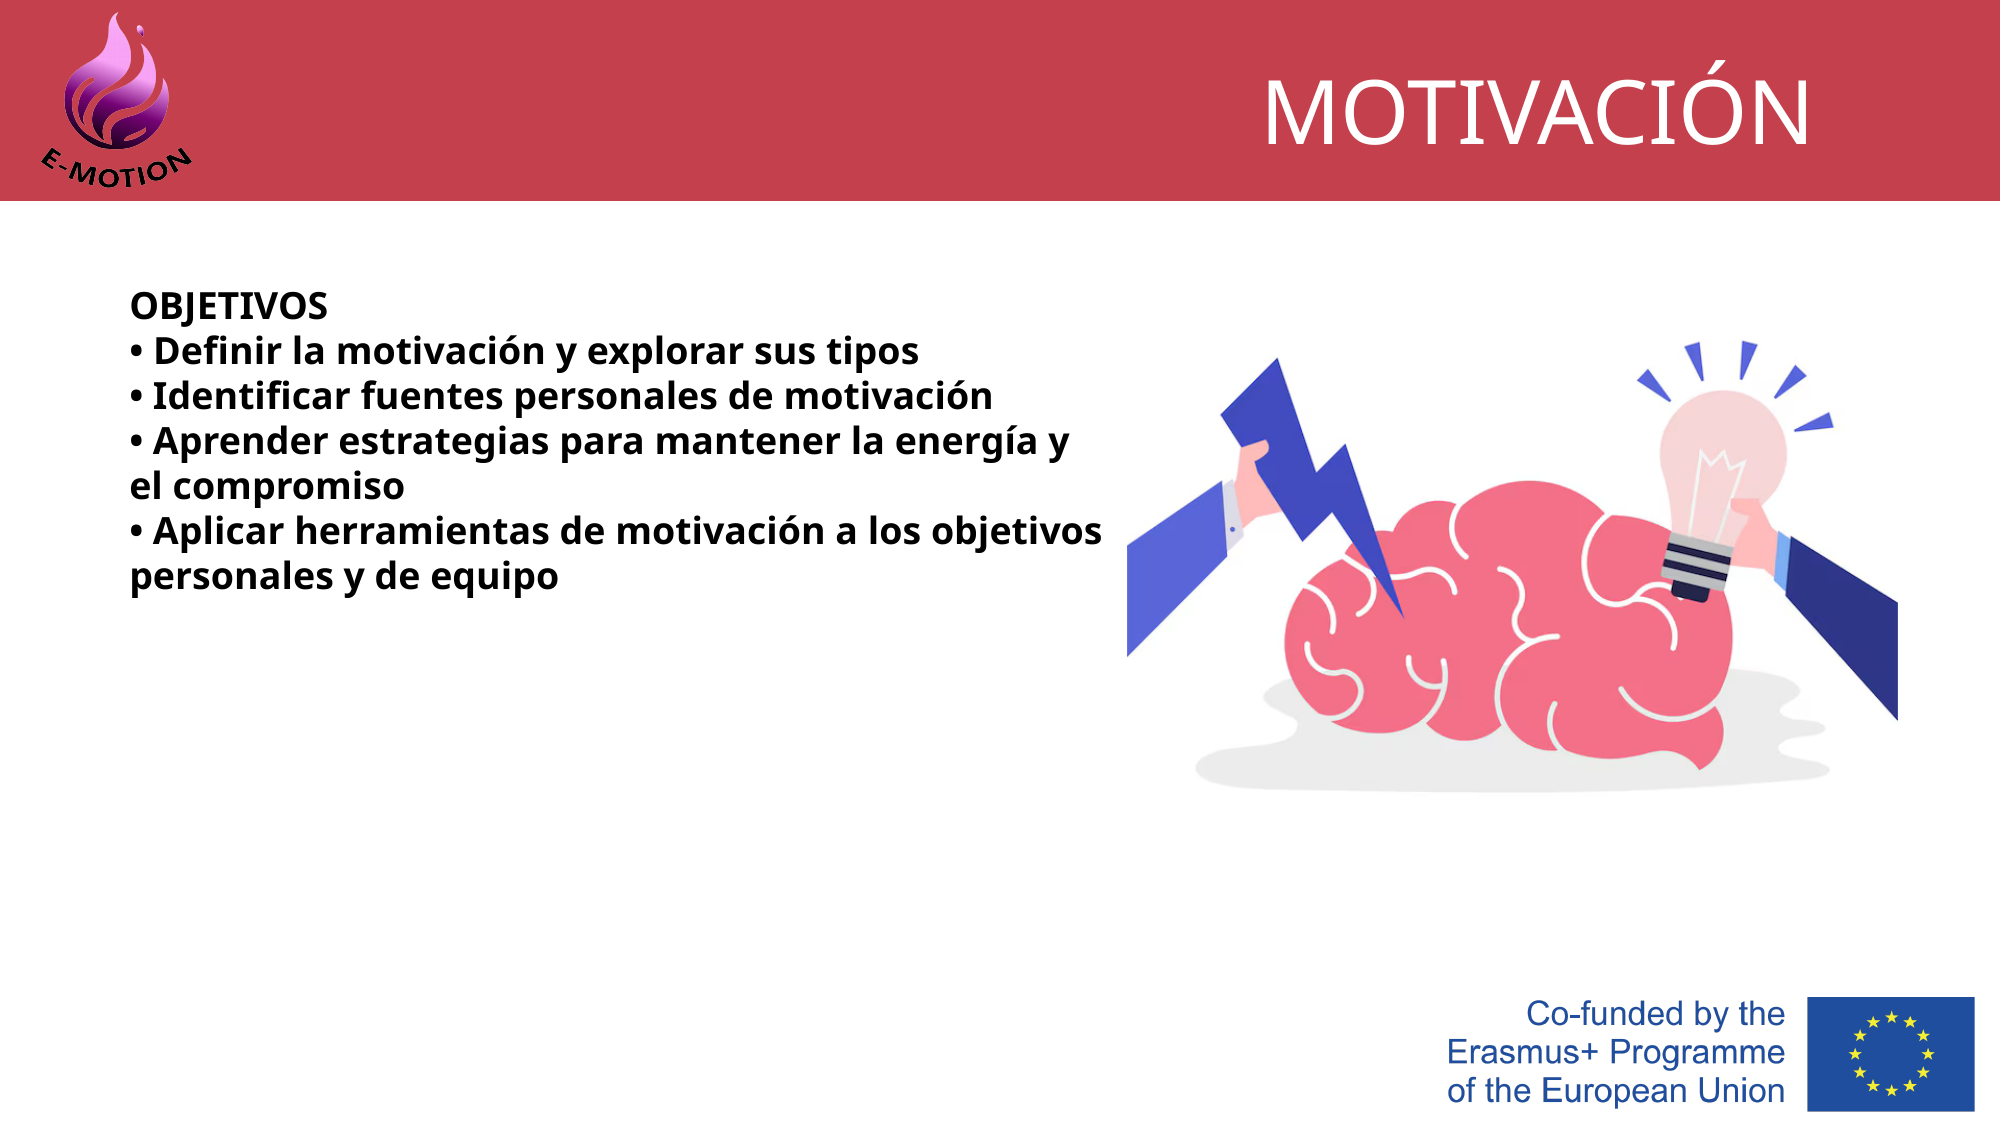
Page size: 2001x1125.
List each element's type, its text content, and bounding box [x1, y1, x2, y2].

picture [0, 0, 253, 247]
text_box OBJETIVOS • Definir la motivación y explorar sus tipos • Identificar fuentes personales de motivación • Aprender estrategias para mantener la energía y el compromiso • Aplicar herramientas de motivación a los objetivos personales y de equipo [114, 274, 1128, 605]
picture [1126, 281, 1899, 843]
text_box MOTIVACIÓN [572, 41, 1831, 281]
